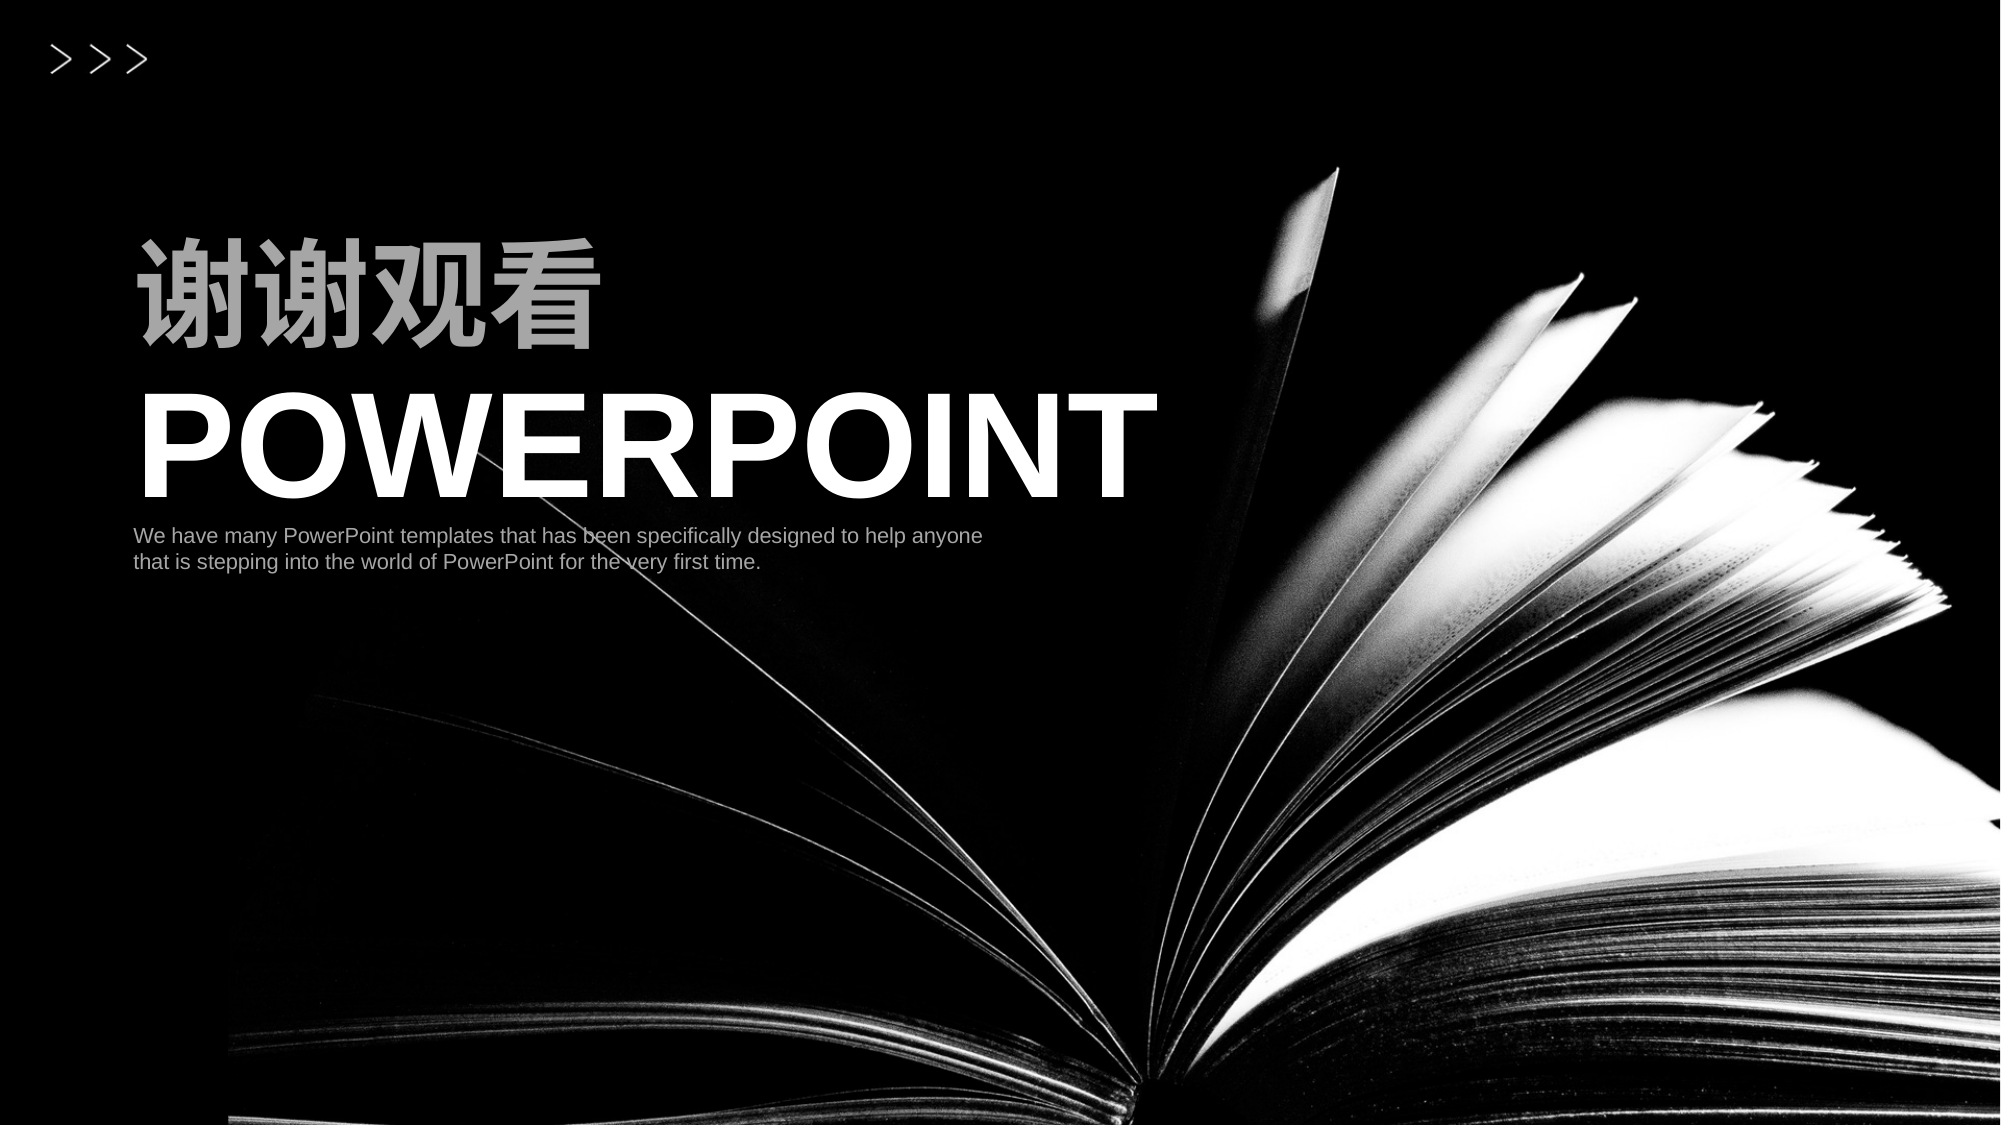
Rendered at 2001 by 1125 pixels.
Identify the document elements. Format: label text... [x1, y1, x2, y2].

text_box 谢谢观看 [133, 219, 1181, 363]
picture [0, 0, 2001, 1125]
text_box POWERPOINT [120, 339, 1176, 535]
text_box We have many PowerPoint templates that has been specifically designed to help anyone that is stepping into the world of PowerPoint for the very first time. [133, 521, 1021, 575]
